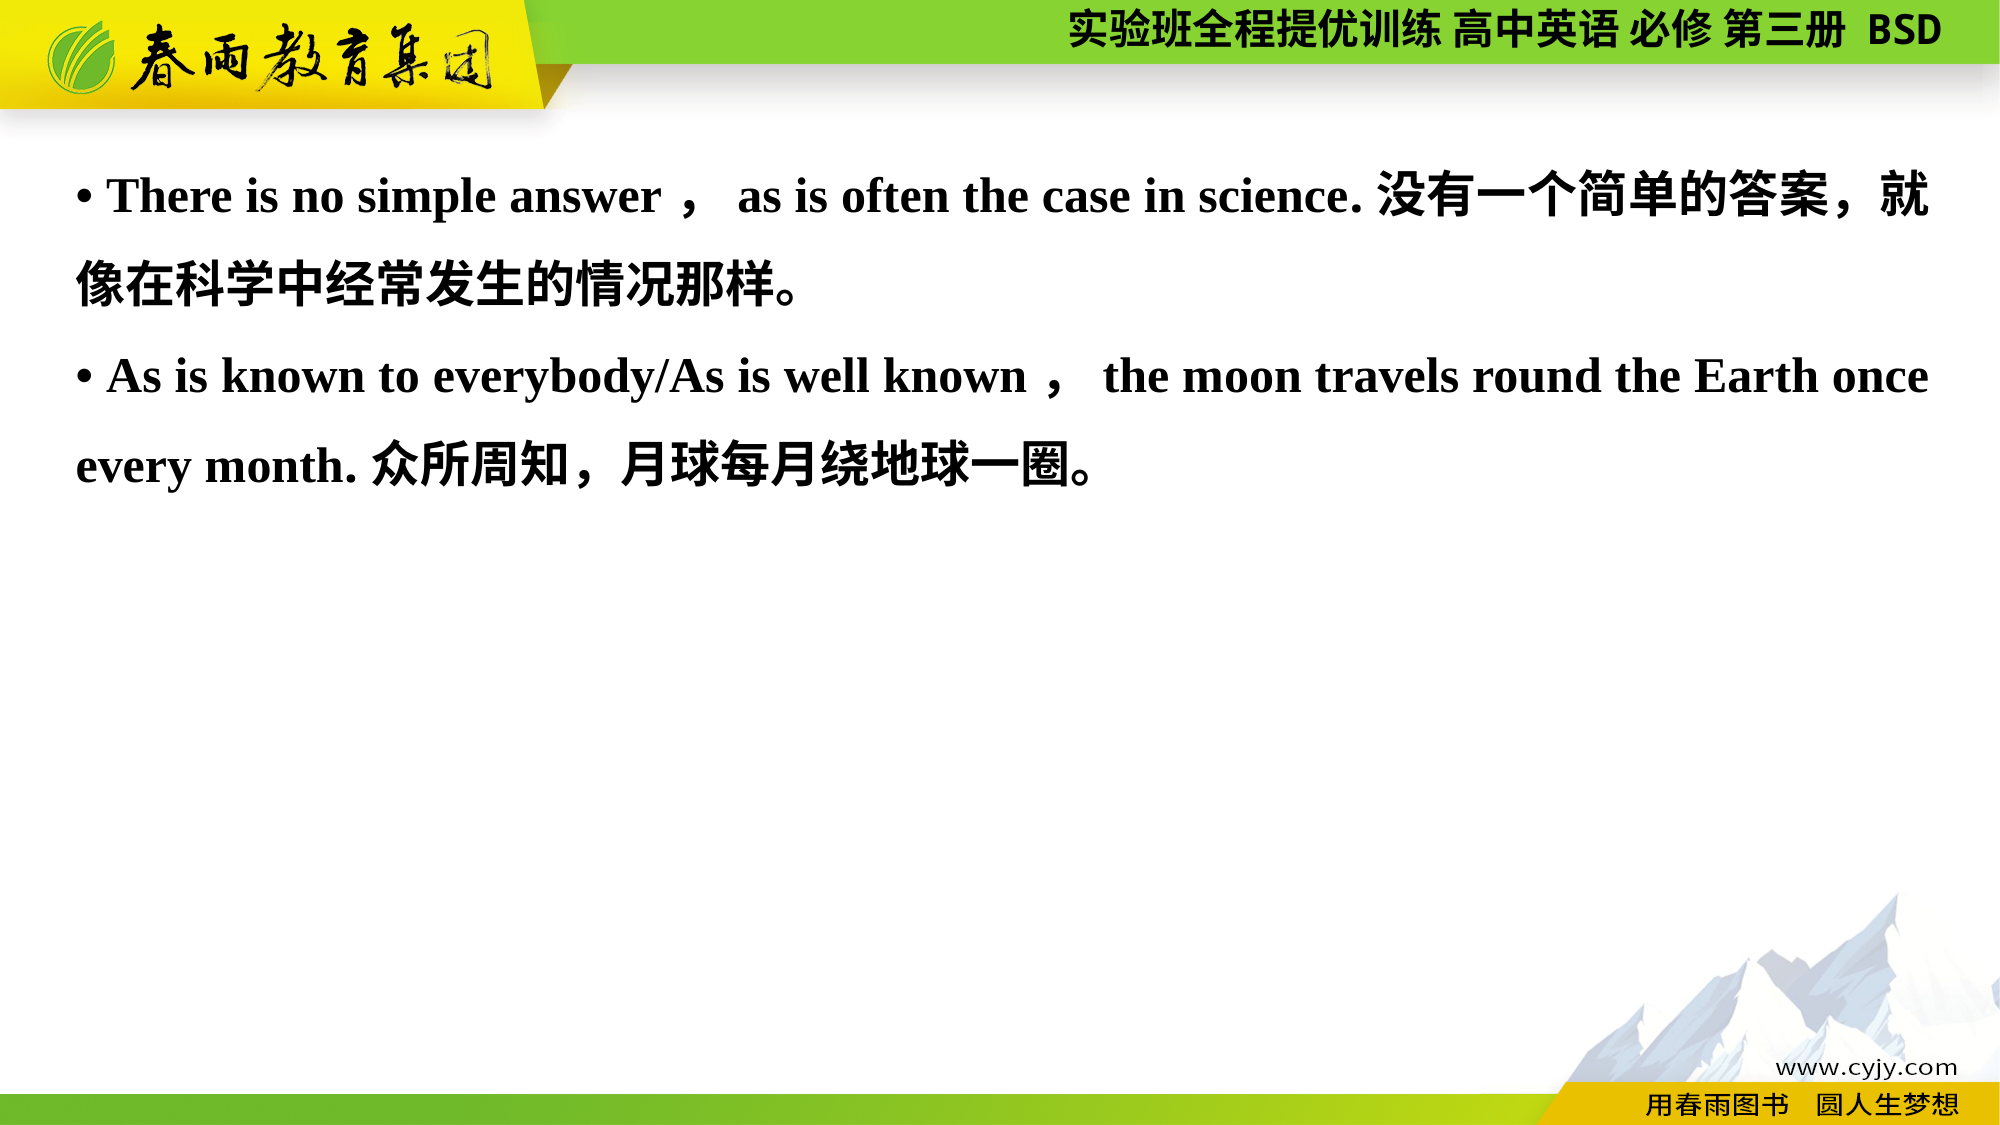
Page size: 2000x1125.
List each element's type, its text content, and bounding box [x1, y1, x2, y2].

picture [0, 0, 2000, 1125]
list • There is no simple answer，as is often the case in science.没有一个简单的答案，就像在科学中经常发生的情况那样。 • As is known to everybody/As is well known，the moon travels round the Earth once every month.众所周知，月球每月绕地球一圈。 [60, 125, 1945, 493]
